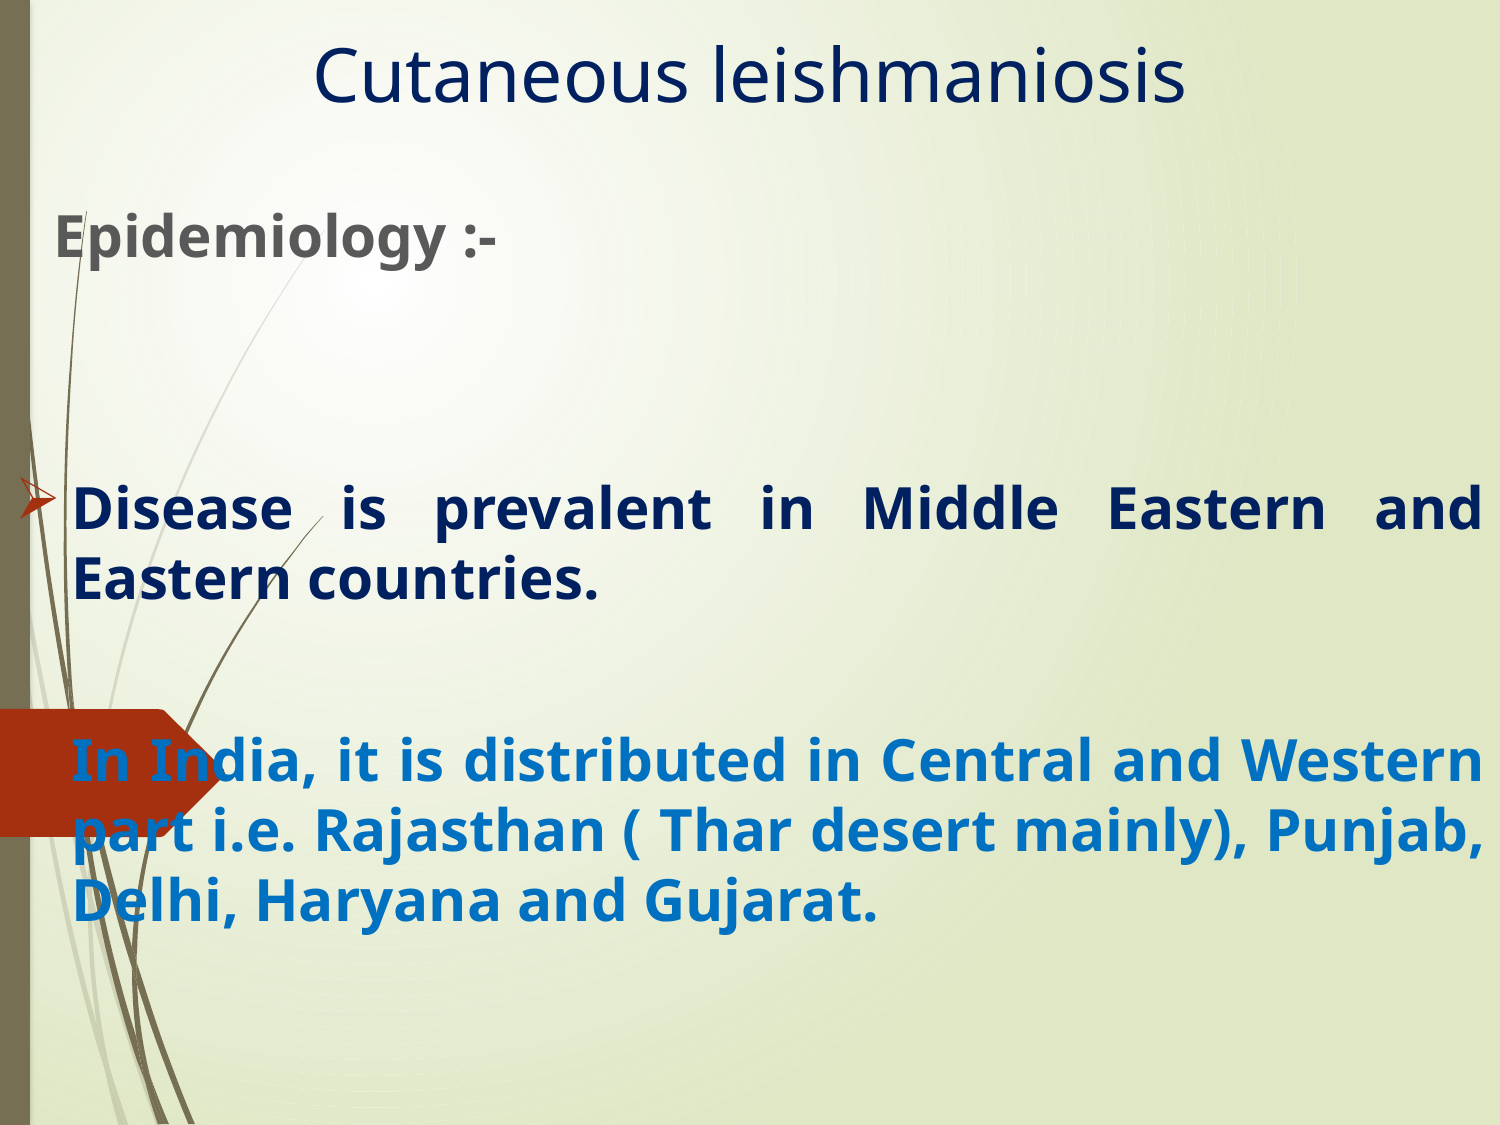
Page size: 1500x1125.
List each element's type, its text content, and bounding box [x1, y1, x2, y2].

subtitle Epidemiology :- Disease is prevalent in Middle Eastern and Eastern countries. In India, it is distributed in Central and Western part i.e. Rajasthan ( Thar desert mainly), Punjab, Delhi, Haryana and Gujarat. [0, 125, 1500, 1125]
title Cutaneous leishmaniosis [0, 9, 1500, 125]
